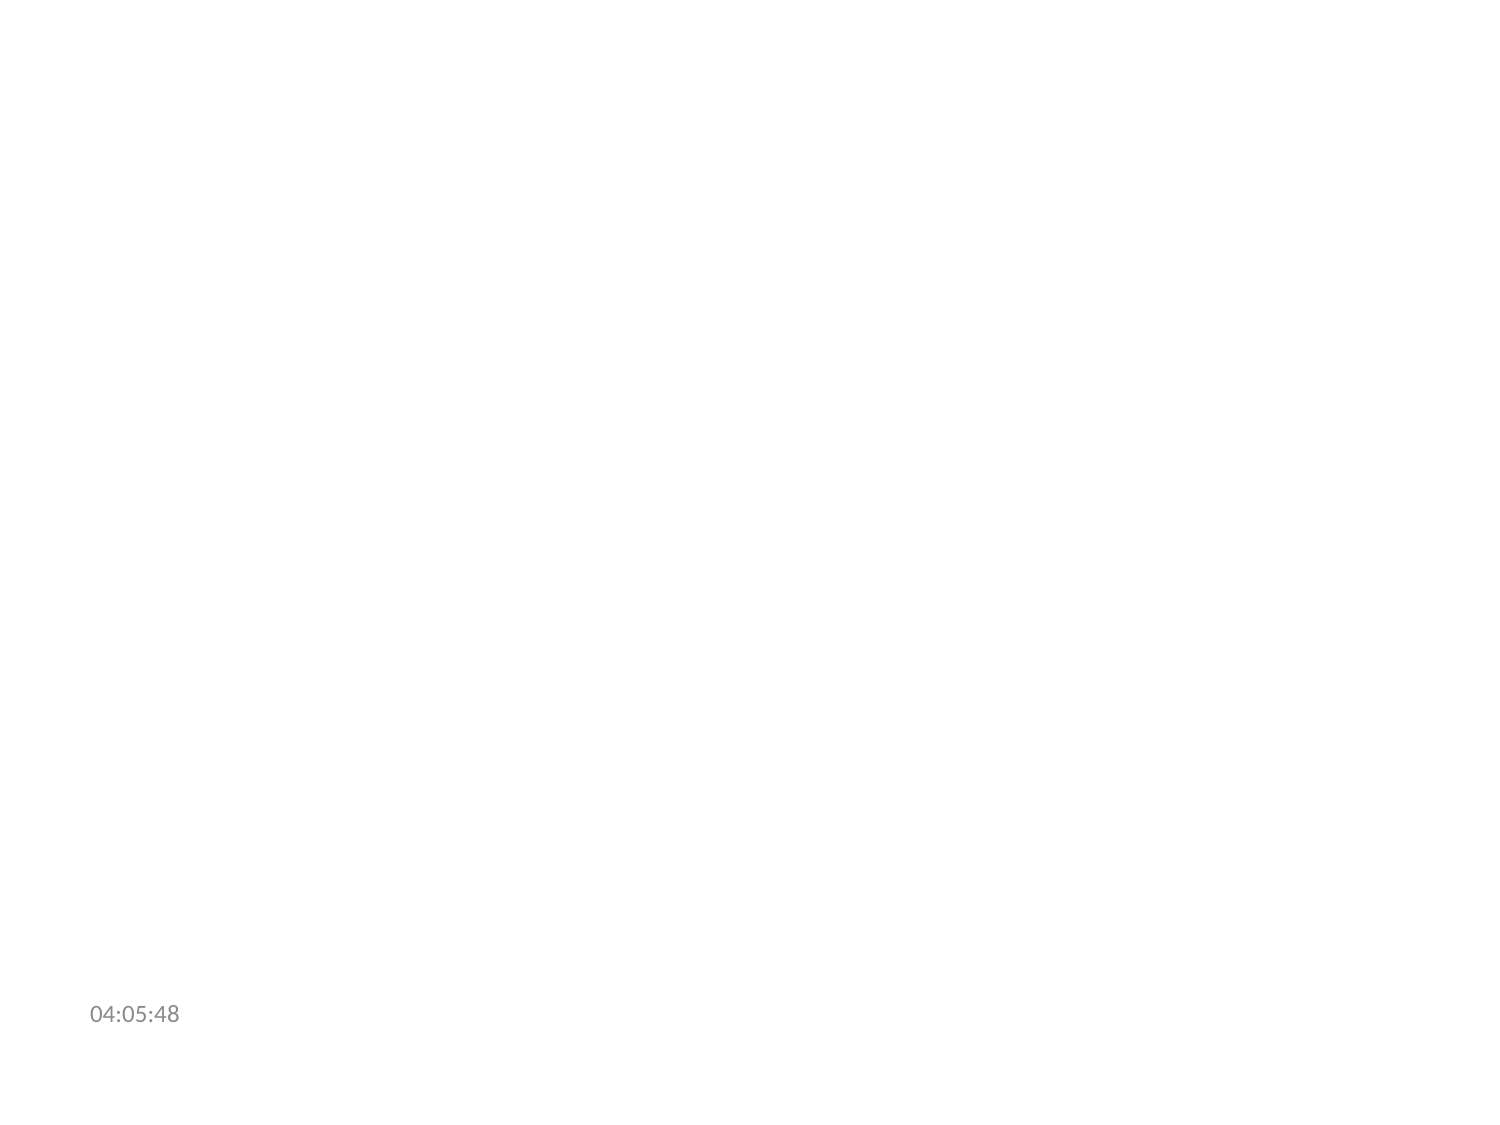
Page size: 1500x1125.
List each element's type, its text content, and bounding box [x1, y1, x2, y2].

text_box 15:35:09 [75, 982, 425, 1043]
